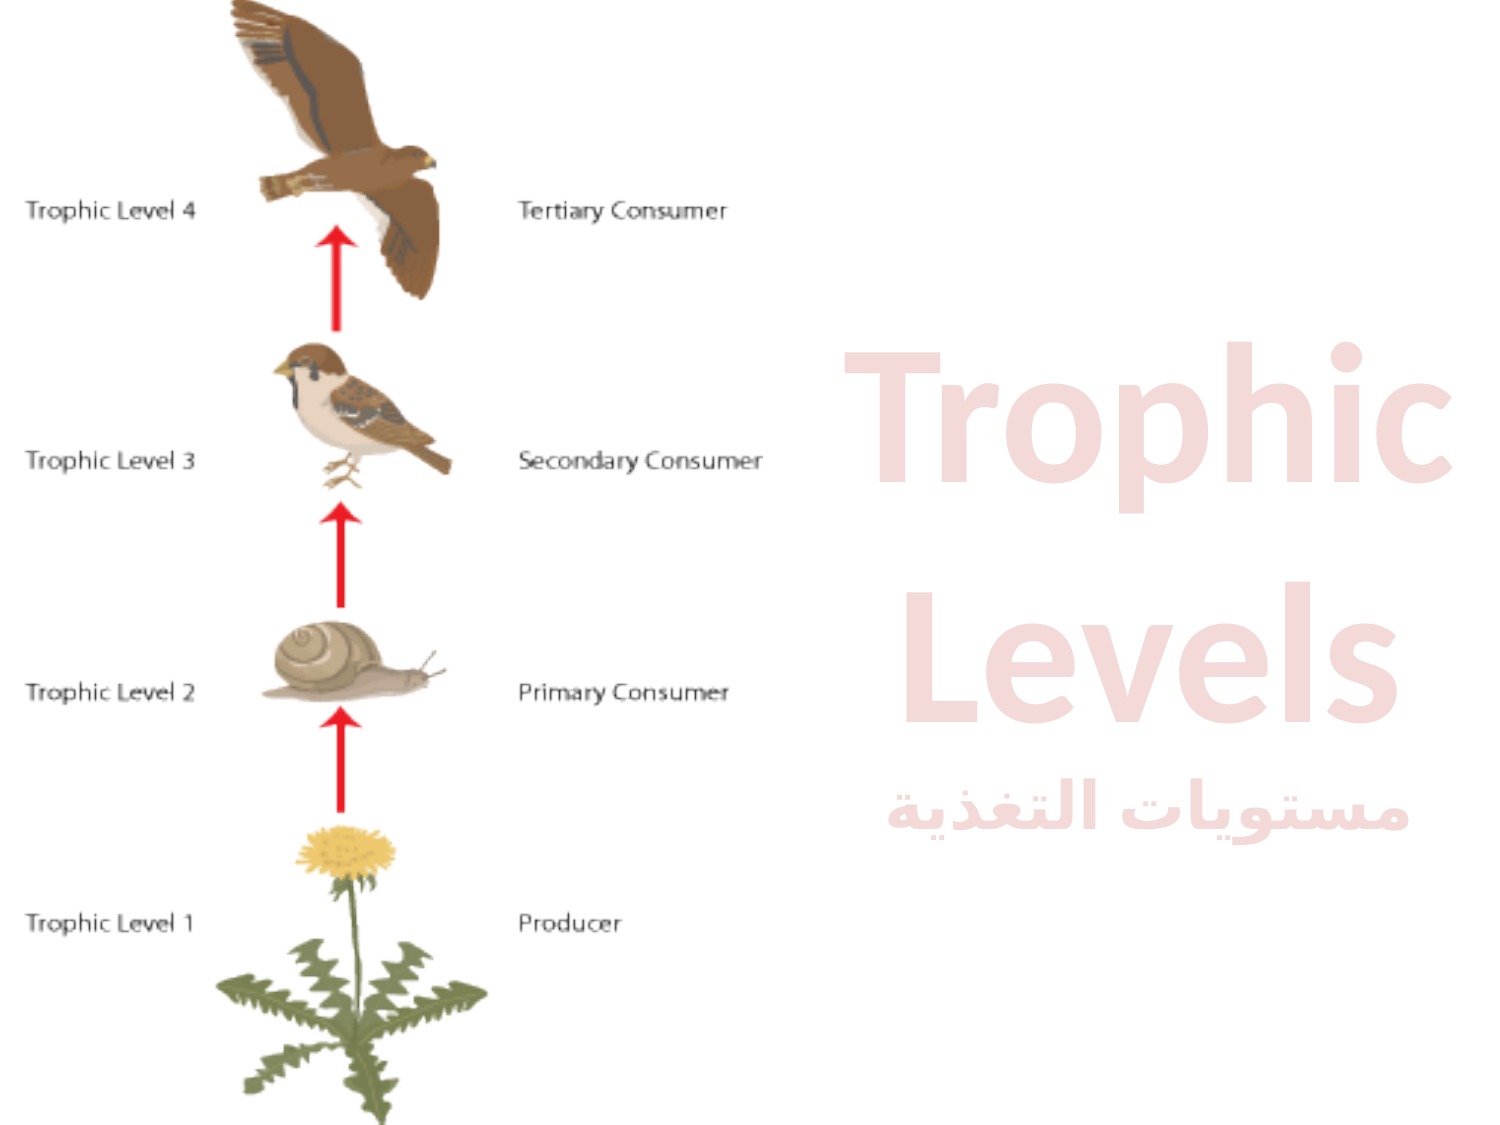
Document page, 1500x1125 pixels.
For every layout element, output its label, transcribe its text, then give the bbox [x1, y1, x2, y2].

picture [24, 0, 763, 1125]
text_box Trophic Levels مستويات التغذية [828, 274, 1471, 850]
